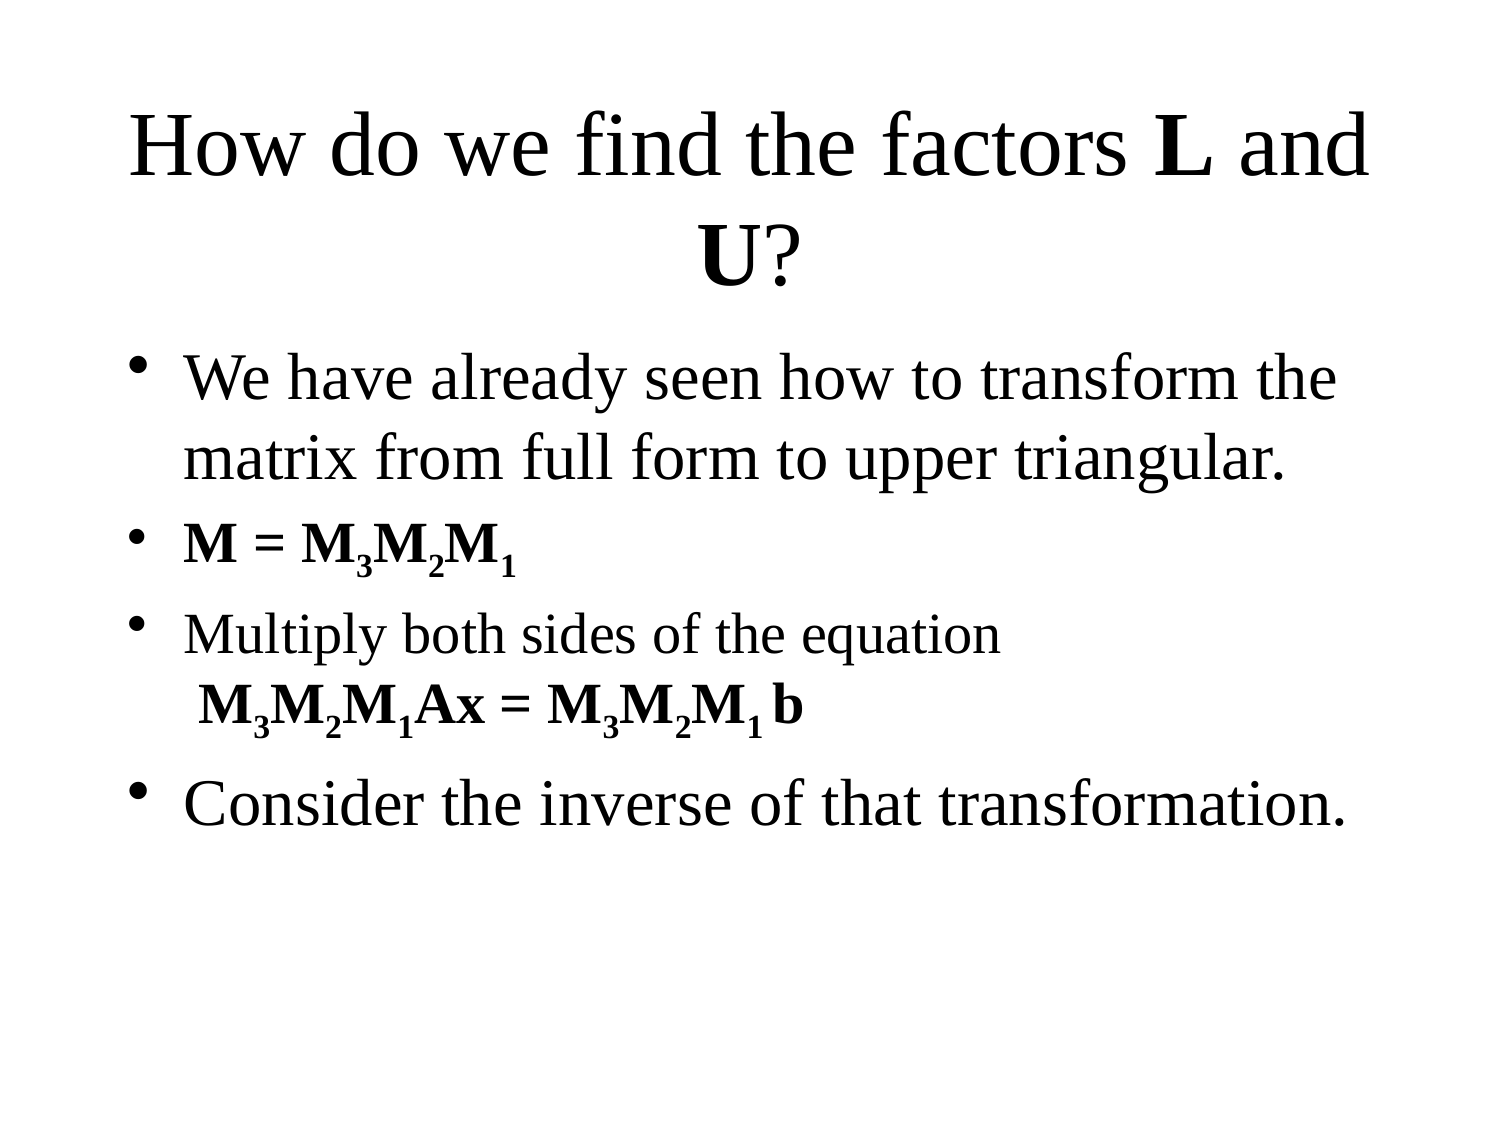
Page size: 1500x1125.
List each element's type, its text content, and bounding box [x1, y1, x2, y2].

list We have already seen how to transform the matrix from full form to upper triangular. M = M3M2M1 Multiply both sides of the equation M3M2M1Ax = M3M2M1 b Consider the inverse of that transformation. [112, 324, 1388, 913]
title How do we find the factors L and U? [112, 99, 1388, 288]
